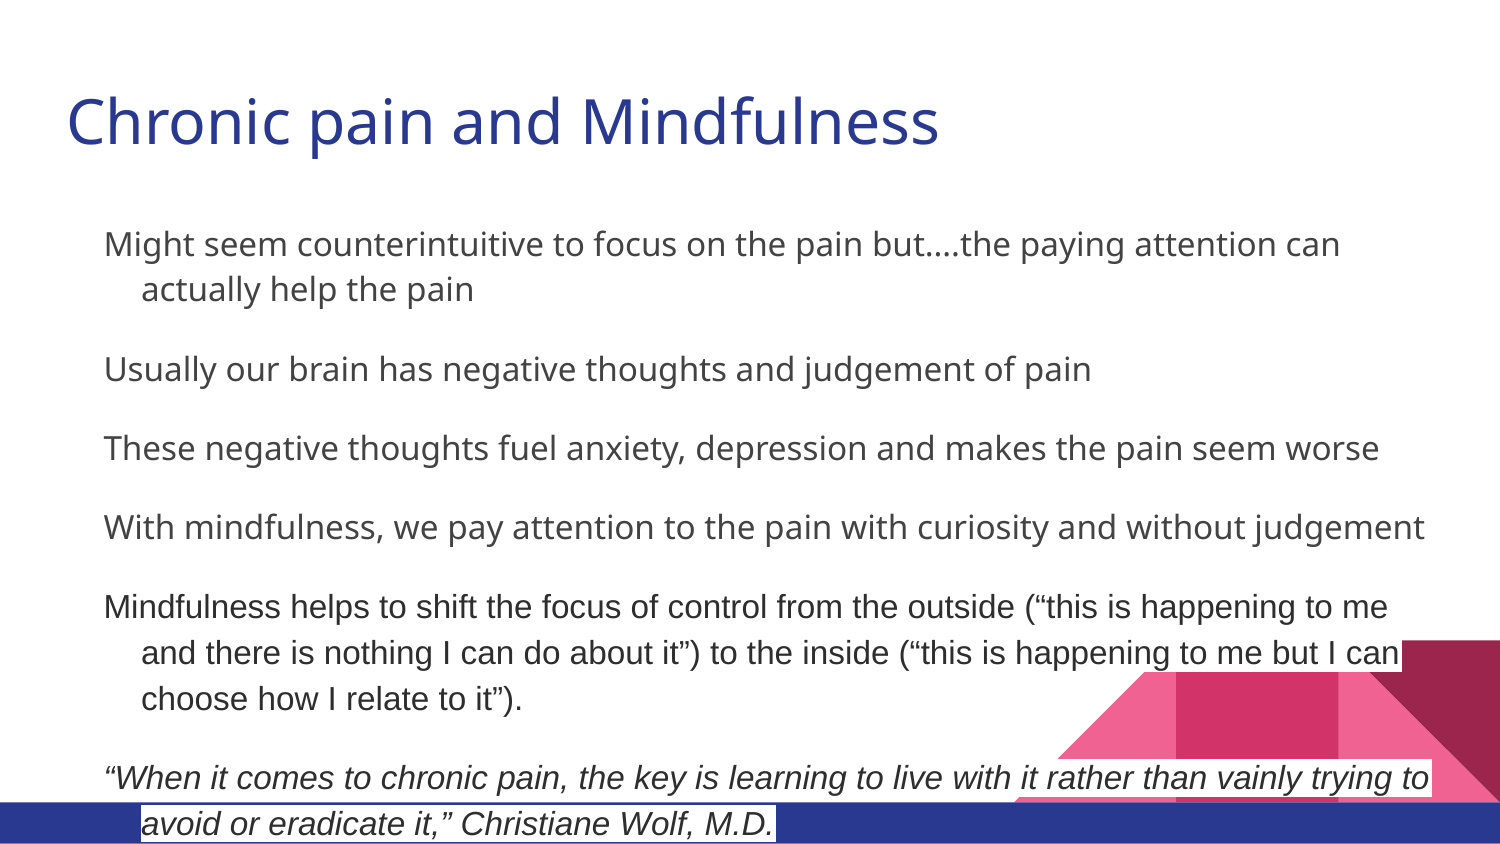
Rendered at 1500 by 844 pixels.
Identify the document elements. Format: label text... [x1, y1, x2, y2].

list Might seem counterintuitive to focus on the pain but….the paying attention can actually help the pain Usually our brain has negative thoughts and judgement of pain These negative thoughts fuel anxiety, depression and makes the pain seem worse With mindfulness, we pay attention to the pain with curiosity and without judgement Mindfulness helps to shift the focus of control from the outside (“this is happening to me and there is nothing I can do about it”) to the inside (“this is happening to me but I can choose how I relate to it”). “When it comes to chronic pain, the key is learning to live with it rather than vainly trying to avoid or eradicate it,” Christiane Wolf, M.D. [51, 201, 1449, 750]
title Chronic pain and Mindfulness [51, 67, 1449, 167]
